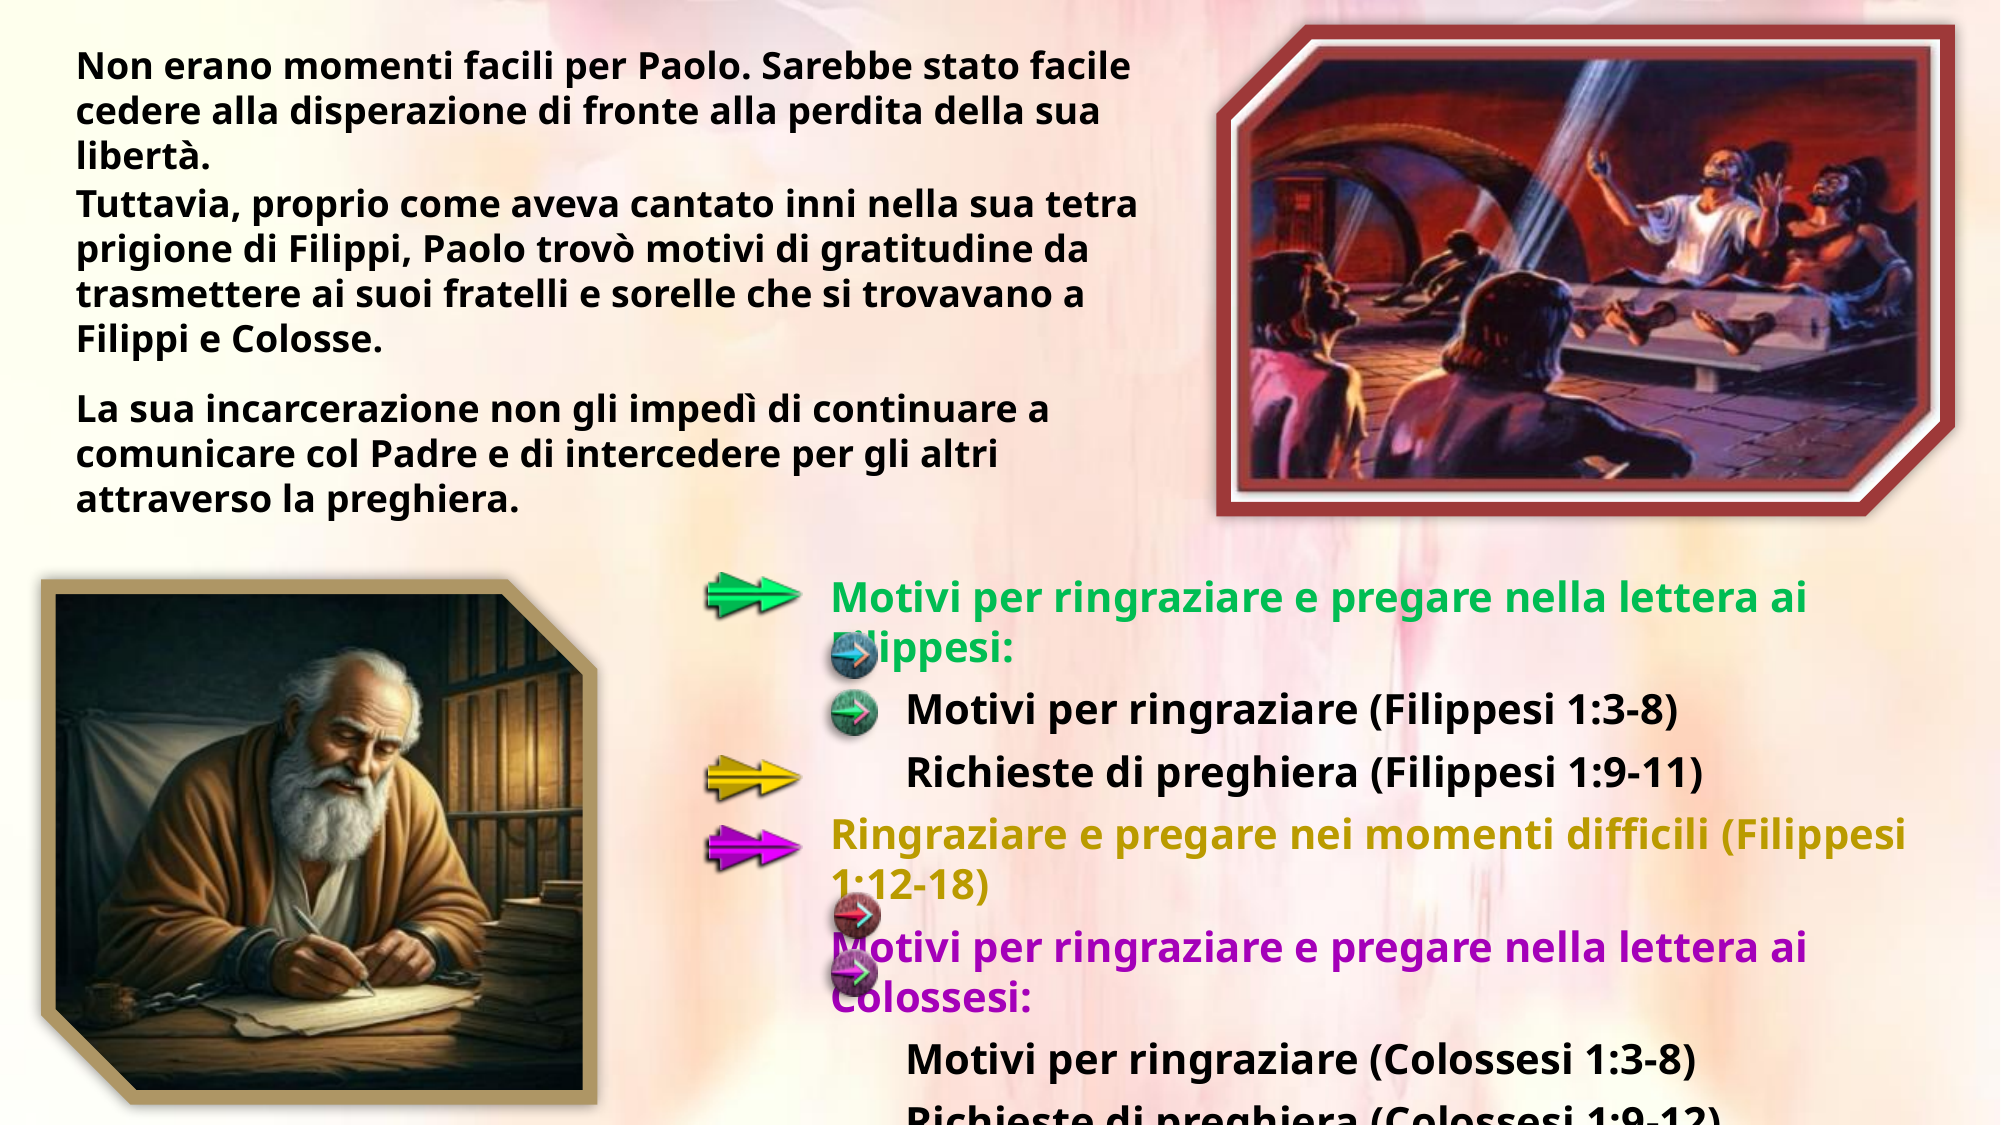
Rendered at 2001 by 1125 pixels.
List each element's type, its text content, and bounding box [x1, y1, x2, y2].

text_box Motivi per ringraziare e pregare nella lettera ai Filippesi: Motivi per ringraziare (Filippesi 1:3-8) Richieste di preghiera (Filippesi 1:9-11) Ringraziare e pregare nei momenti difficili (Filippesi 1:12-18) Motivi per ringraziare e pregare nella lettera ai Colossesi: Motivi per ringraziare (Colossesi 1:3-8) Richieste di preghiera (Colossesi 1:9-12) [815, 562, 2000, 1125]
picture [833, 891, 881, 940]
text_box Tuttavia, proprio come aveva cantato inni nella sua tetra prigione di Filippi, Paolo trovò motivi di gratitudine da trasmettere ai suoi fratelli e sorelle che si trovavano a Filippi e Colosse. [60, 172, 1172, 368]
picture [830, 688, 878, 737]
text_box Non erano momenti facili per Paolo. Sarebbe stato facile cedere alla disperazione di fronte alla perdita della sua libertà. [60, 34, 1172, 172]
picture [0, 0, 2001, 1125]
text_box La sua incarcerazione non gli impedì di continuare a comunicare col Padre e di intercedere per gli altri attraverso la preghiera. [60, 377, 1211, 527]
picture [830, 631, 878, 680]
picture [830, 949, 878, 997]
